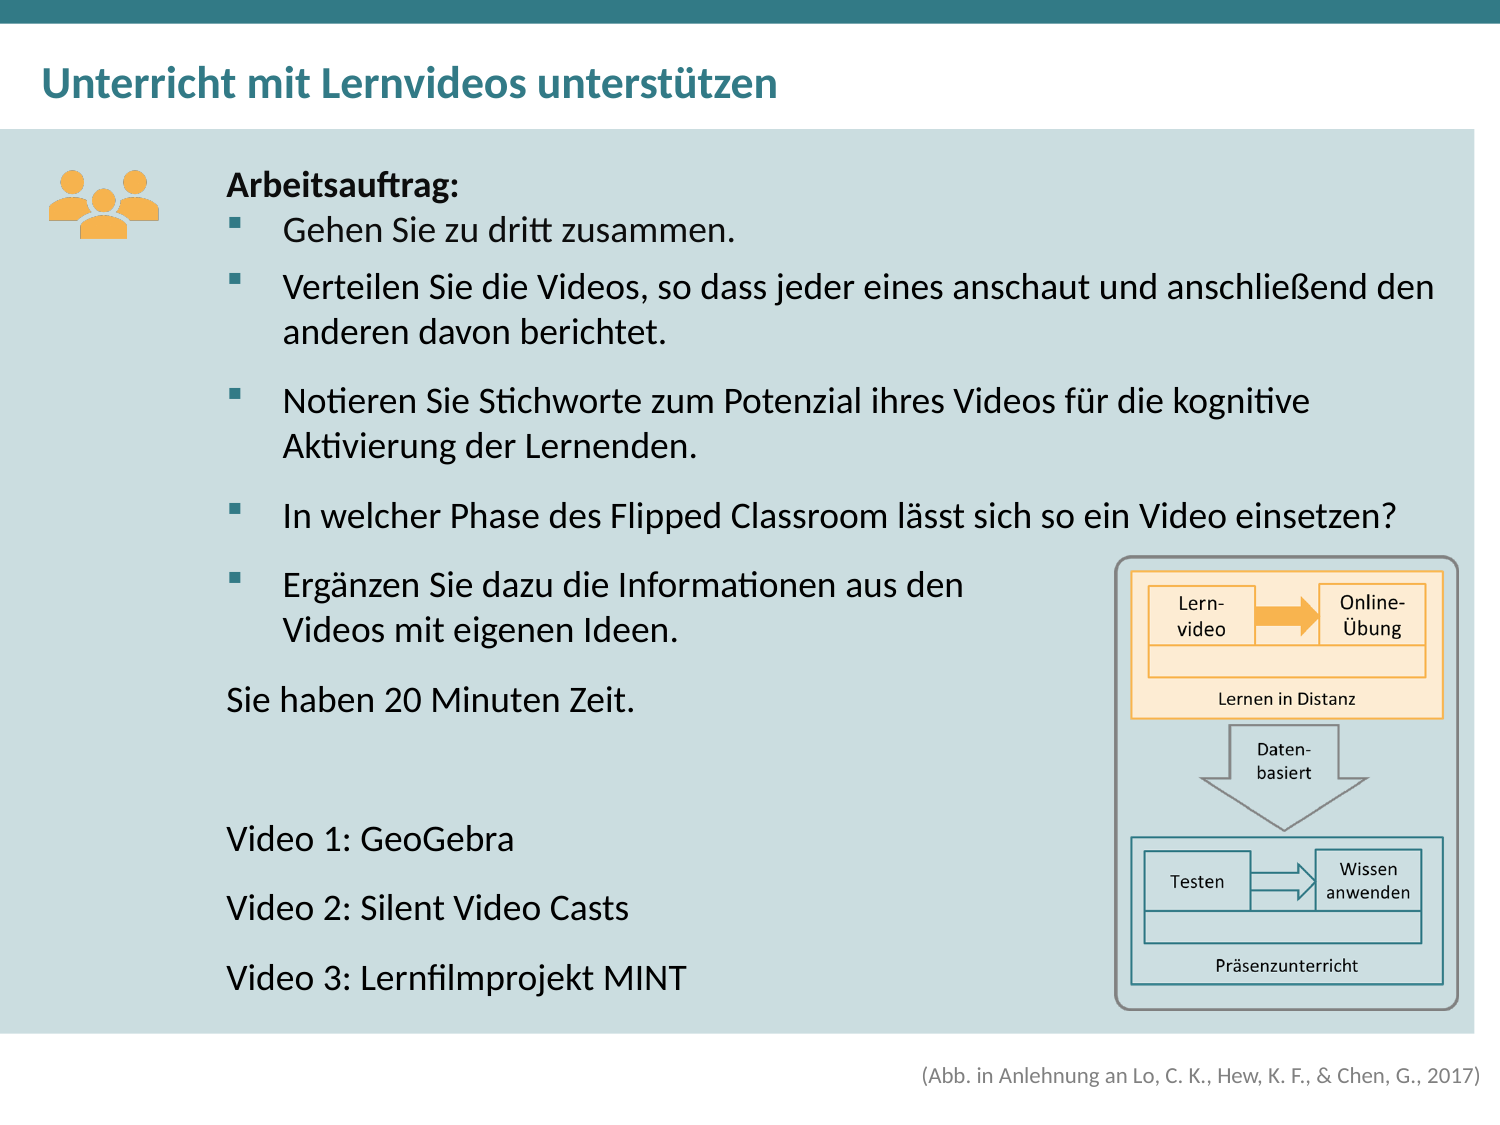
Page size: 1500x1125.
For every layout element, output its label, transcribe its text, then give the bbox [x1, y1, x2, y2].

picture [41, 142, 166, 267]
picture [1114, 555, 1459, 1012]
list (Abb. in Anlehnung an Lo, C. K., Hew, K. F., & Chen, G., 2017) [17, 1060, 1483, 1097]
text_box Arbeitsauftrag: Gehen Sie zu dritt zusammen. Verteilen Sie die Videos, so dass jeder eines anschaut und anschließend den anderen davon berichtet. Notieren Sie Stichworte zum Potenzial ihres Videos für die kognitive Aktivierung der Lernenden. In welcher Phase des Flipped Classroom lässt sich so ein Video einsetzen? Ergänzen Sie dazu die Informationen aus den Videos mit eigenen Ideen. Sie haben 20 Minuten Zeit. Video 1: GeoGebra Video 2: Silent Video Casts Video 3: Lernfilmprojekt MINT [211, 266, 1475, 949]
title Unterricht mit Lernvideos unterstützen [41, 53, 1459, 119]
text_box [0, 129, 1475, 1034]
